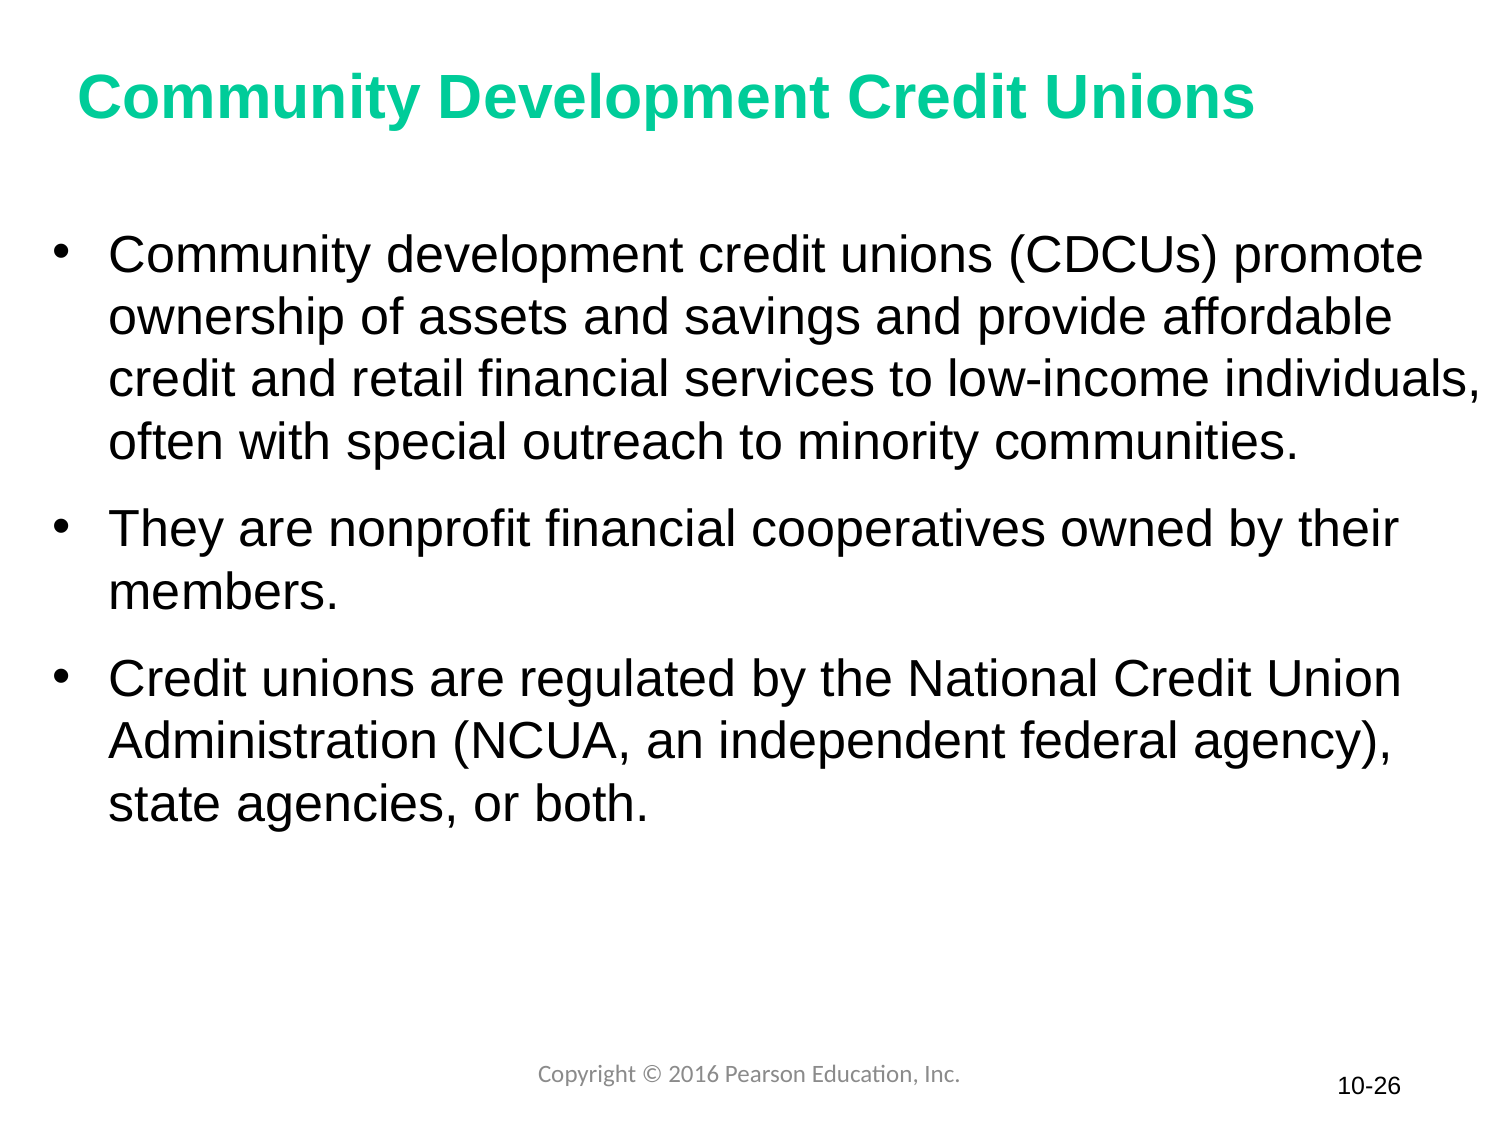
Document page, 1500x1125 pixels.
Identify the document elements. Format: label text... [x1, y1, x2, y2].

title Community Development Credit Unions [62, 0, 1413, 188]
list Community development credit unions (CDCUs) promote ownership of assets and savings and provide affordable credit and retail financial services to low-income individuals, often with special outreach to minority communities. They are nonprofit financial cooperatives owned by their members. Credit unions are regulated by the National Credit Union Administration (NCUA, an independent federal agency), state agencies, or both. [37, 212, 1500, 955]
footer Copyright © 2016 Pearson Education, Inc. [512, 1042, 988, 1103]
